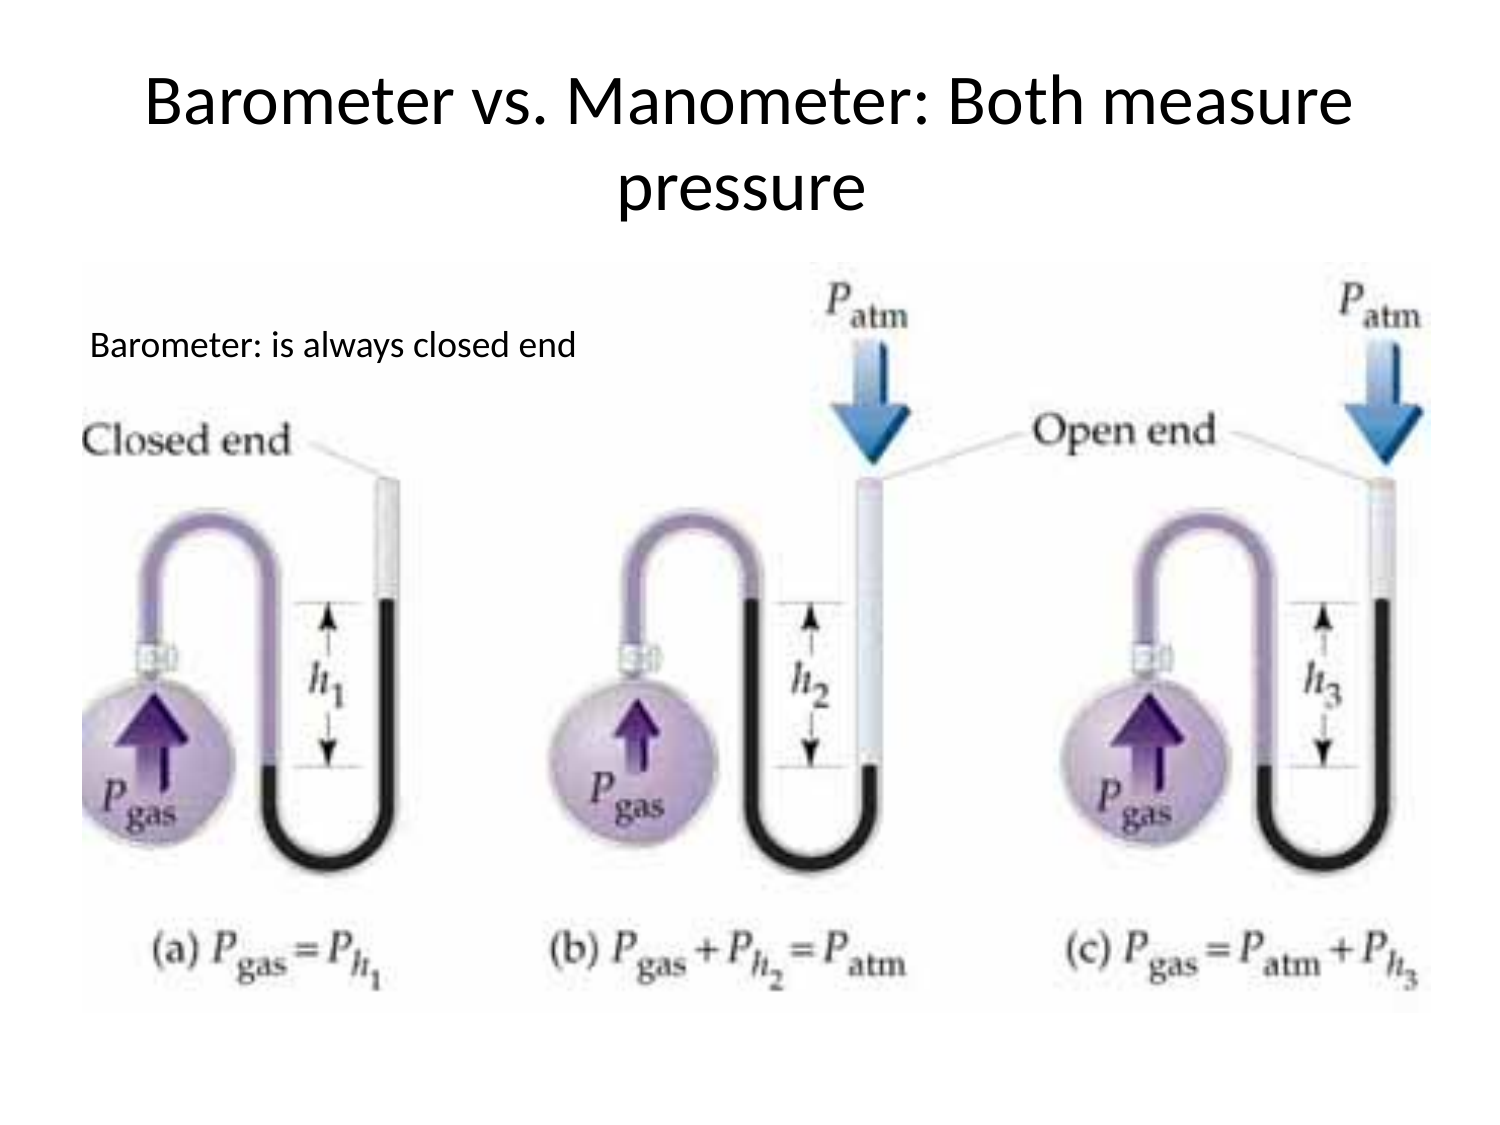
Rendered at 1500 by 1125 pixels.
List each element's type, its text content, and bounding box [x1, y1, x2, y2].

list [82, 262, 1432, 1013]
title Barometer vs. Manometer: Both measure pressure [75, 45, 1425, 233]
